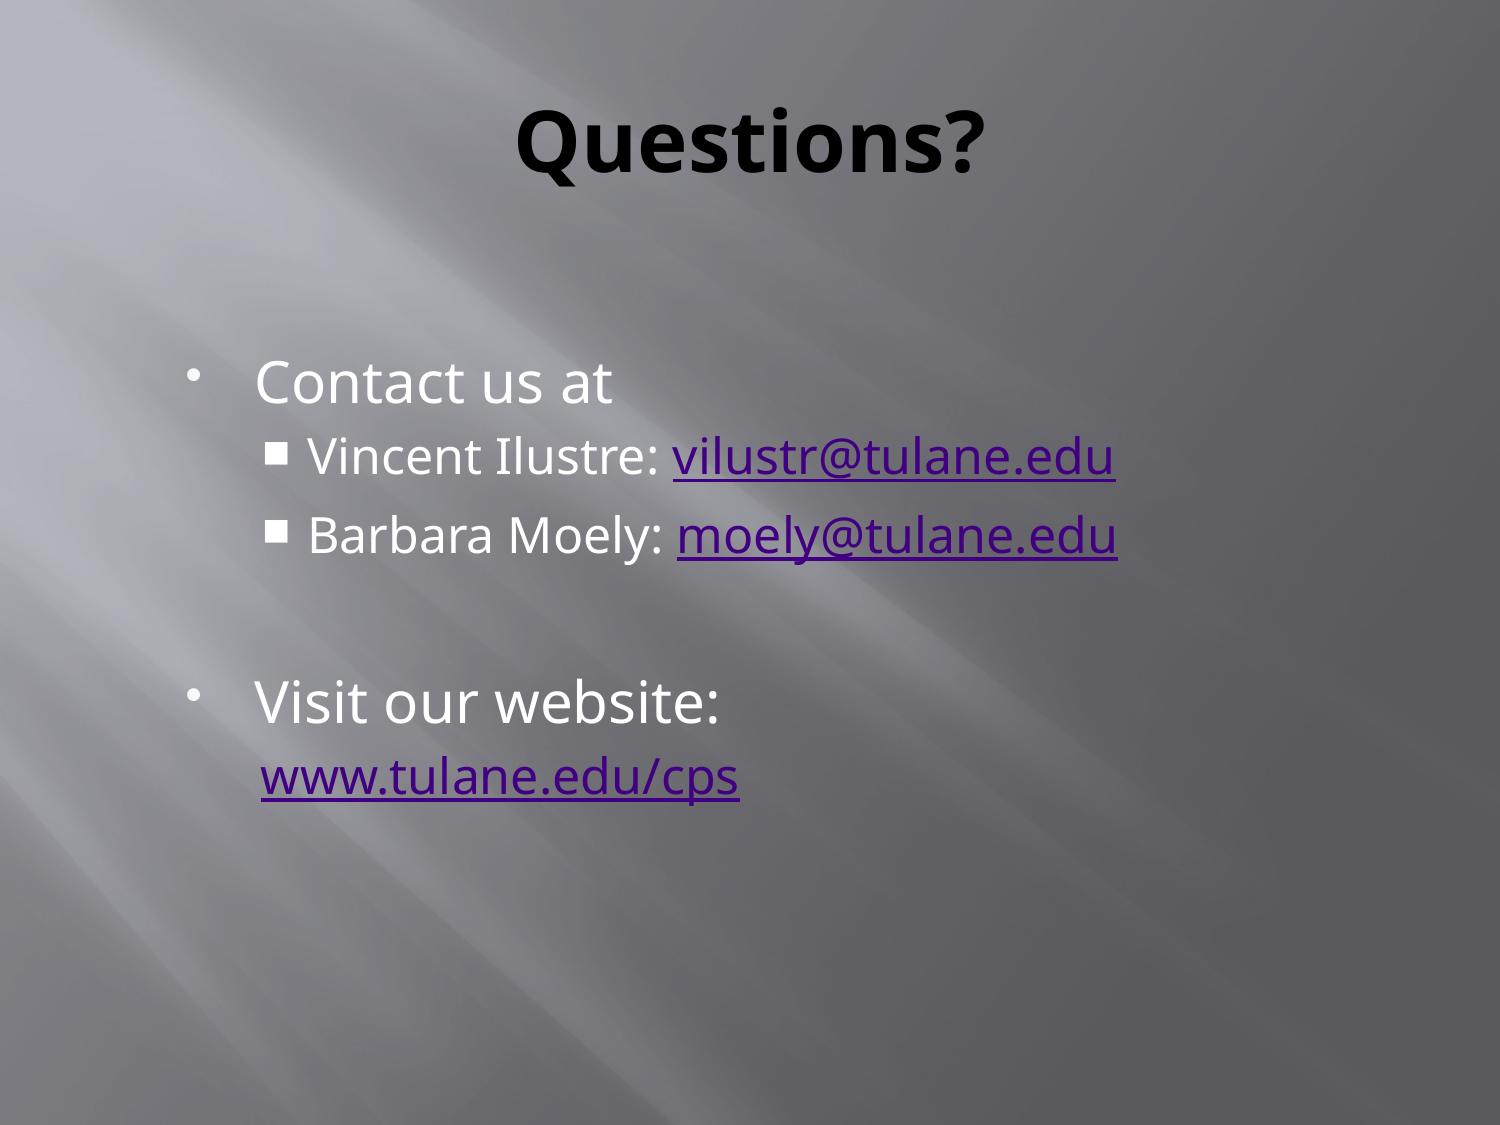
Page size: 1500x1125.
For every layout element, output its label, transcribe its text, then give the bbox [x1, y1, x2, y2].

list Contact us at Vincent Ilustre: vilustr@tulane.edu Barbara Moely: moely@tulane.edu Visit our website: www.tulane.edu/cps [150, 337, 1425, 1035]
title Questions? [75, 45, 1425, 233]
